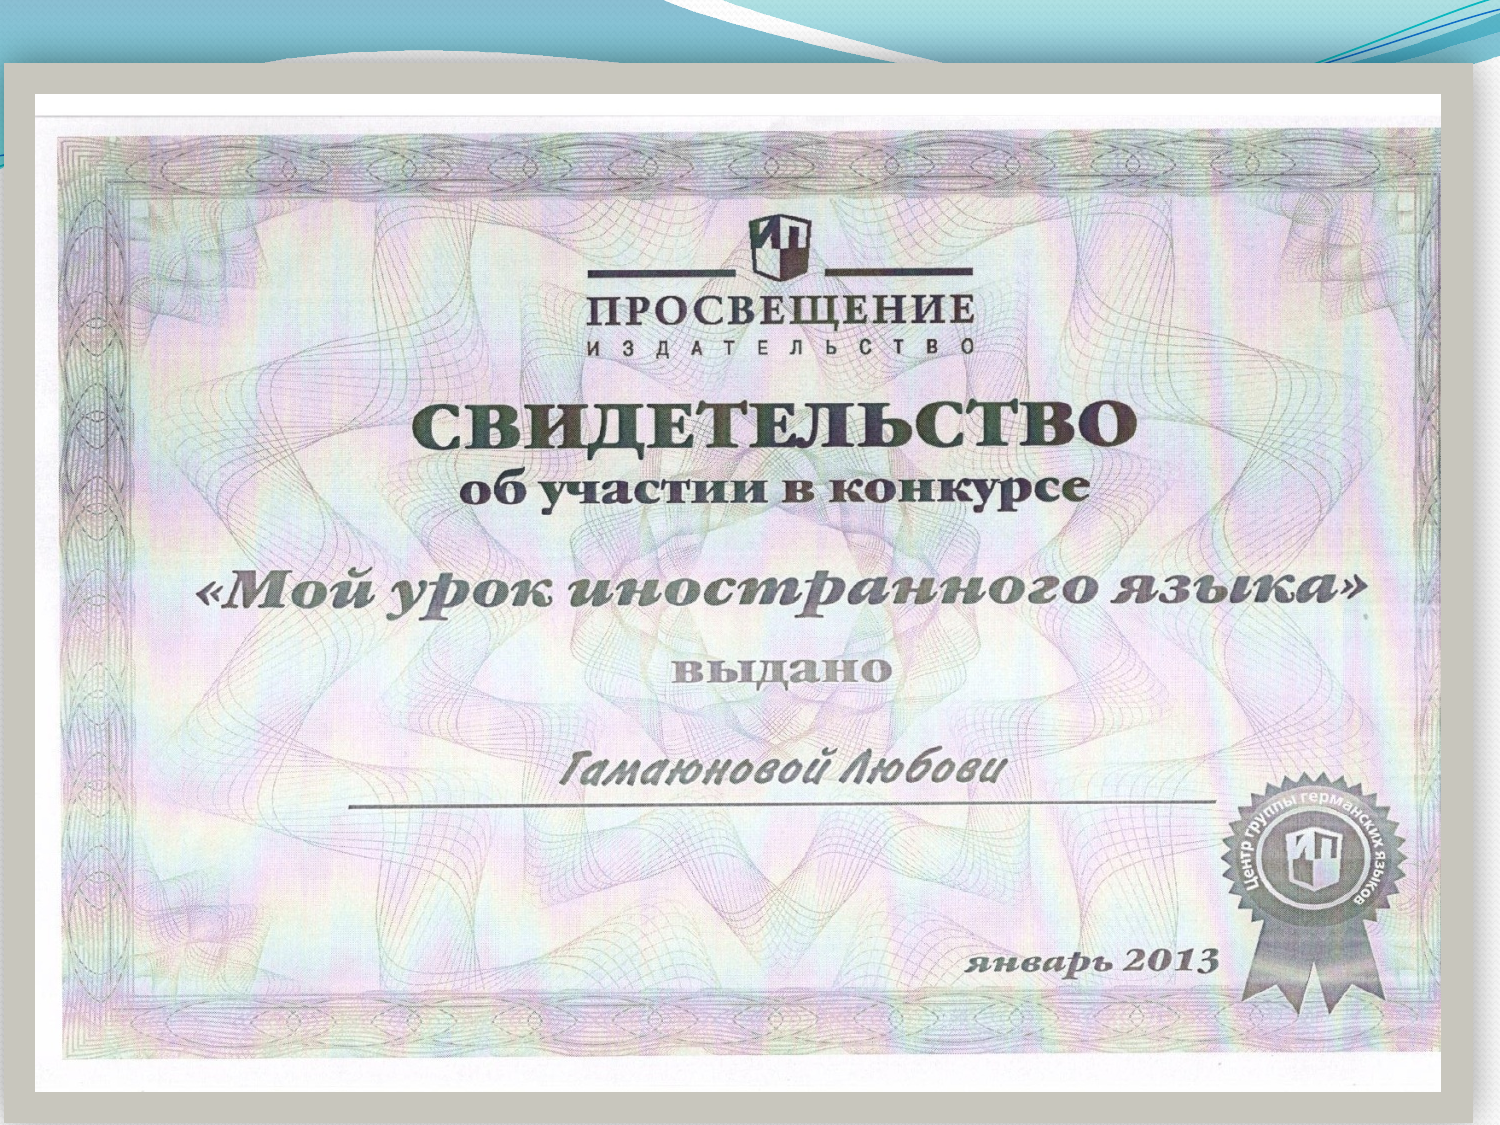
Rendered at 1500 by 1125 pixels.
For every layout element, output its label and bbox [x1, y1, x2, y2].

list [34, 93, 1442, 1093]
